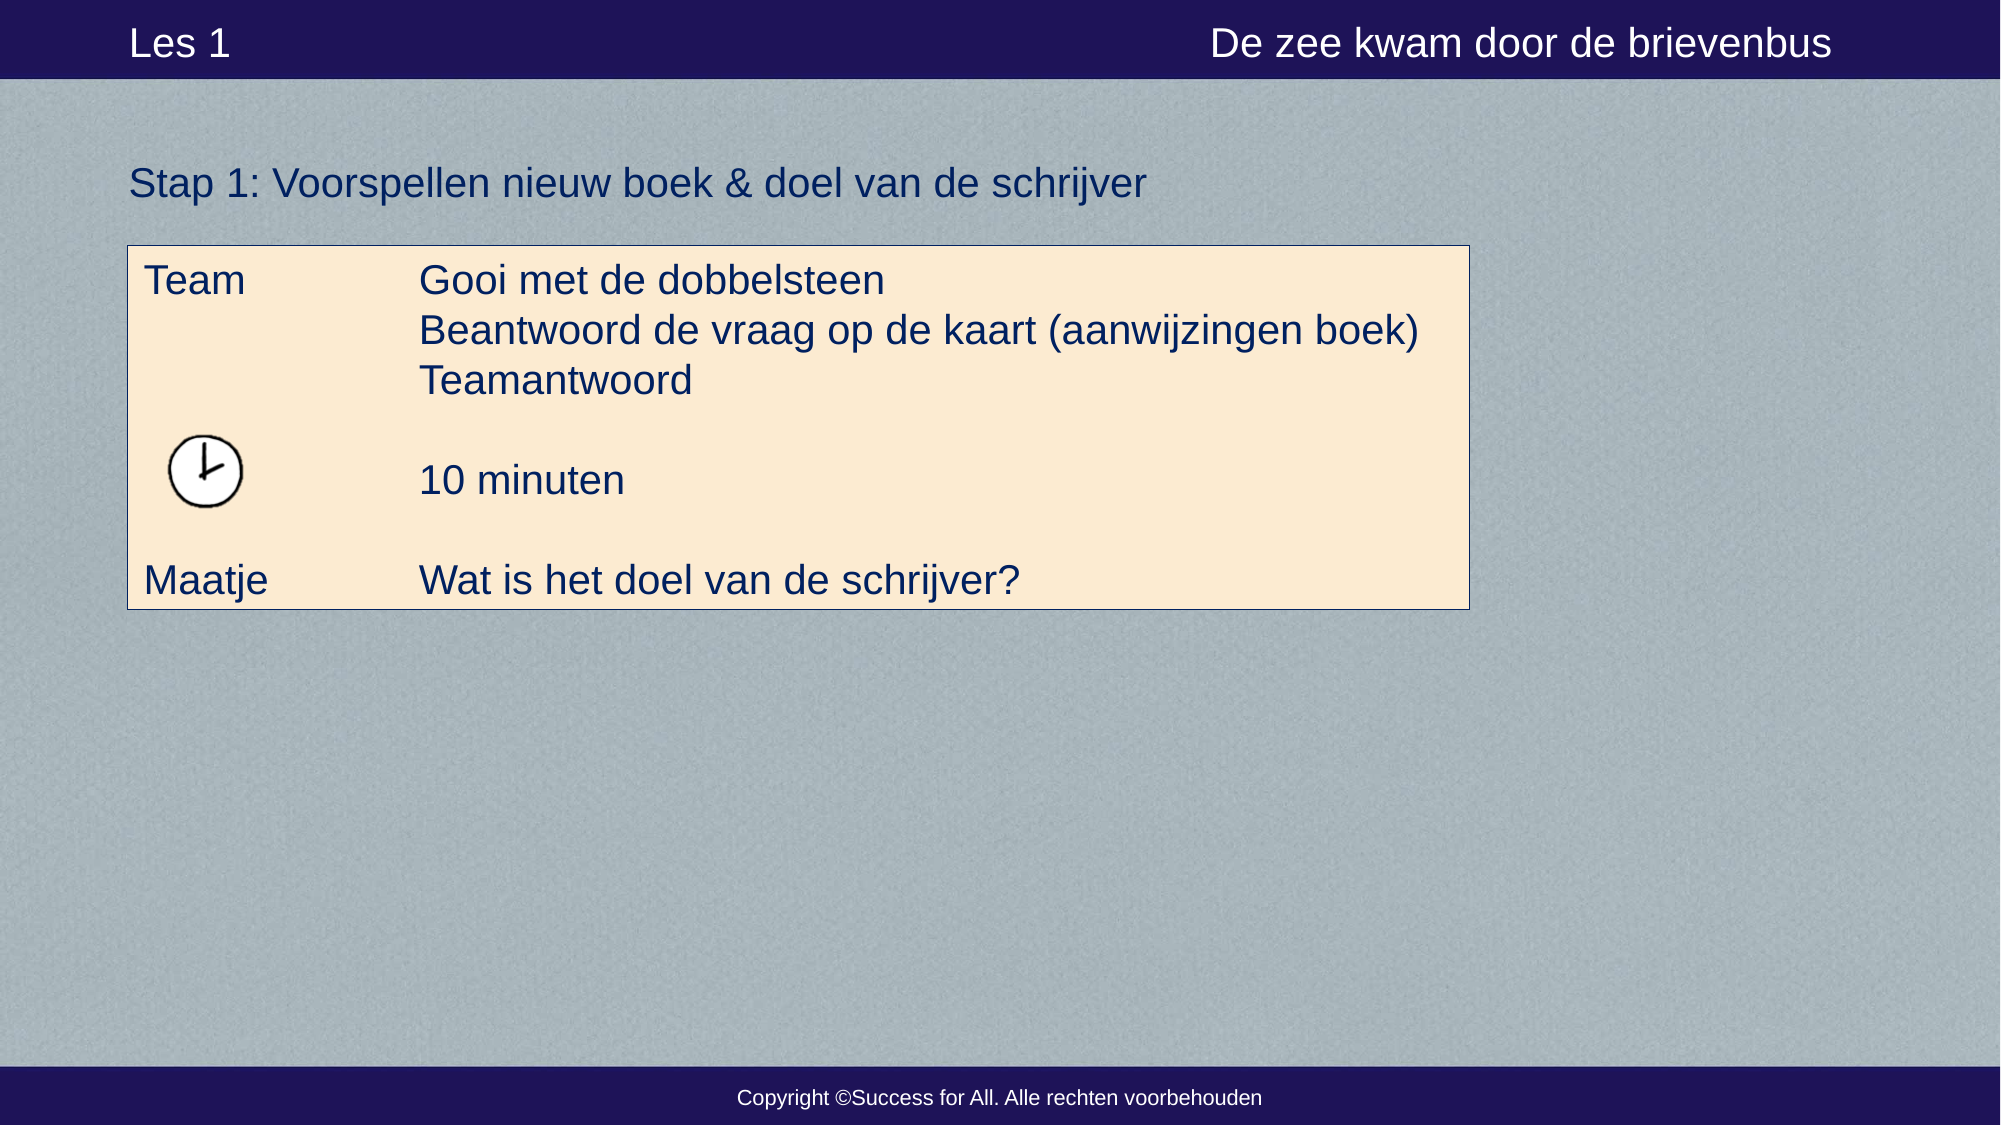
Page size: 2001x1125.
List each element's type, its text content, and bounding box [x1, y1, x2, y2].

picture [0, 0, 2001, 1125]
text_box Copyright ©Success for All. Alle rechten voorbehouden [0, 1076, 2000, 1125]
text_box Stap 1: Voorspellen nieuw boek & doel van de schrijver [113, 148, 1635, 214]
text_box Les 1 [114, 8, 354, 73]
text_box Team Gooi met de dobbelsteen Beantwoord de vraag op de kaart (aanwijzingen boek) Teamantwoord 10 minuten Maatje Wat is het doel van de schrijver? [127, 245, 1470, 610]
text_box De zee kwam door de brievenbus [670, 8, 1848, 123]
